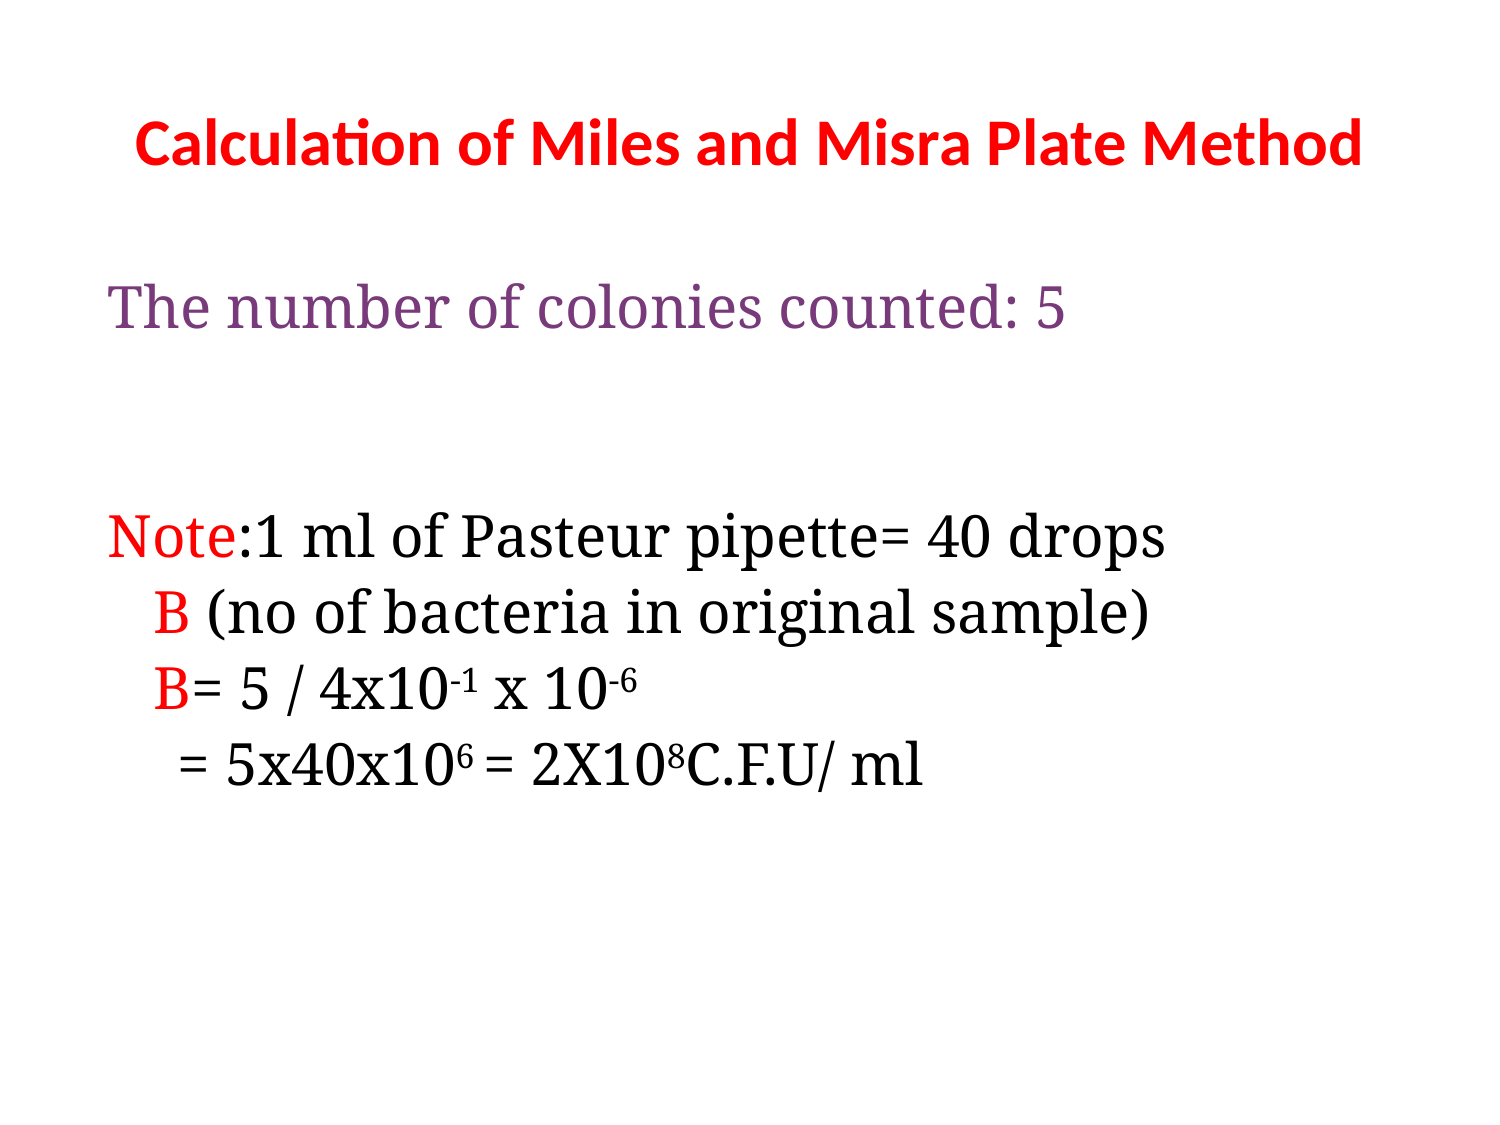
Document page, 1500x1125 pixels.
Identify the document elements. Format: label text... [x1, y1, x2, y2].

list The number of colonies counted: 5 Note:1 ml of Pasteur pipette= 40 drops B (no of bacteria in original sample) B= 5 / 4x10-1 x 10-6 = 5x40x106 = 2X108C.F.U/ ml [75, 262, 1425, 1005]
title Calculation of Miles and Misra Plate Method [75, 45, 1425, 233]
